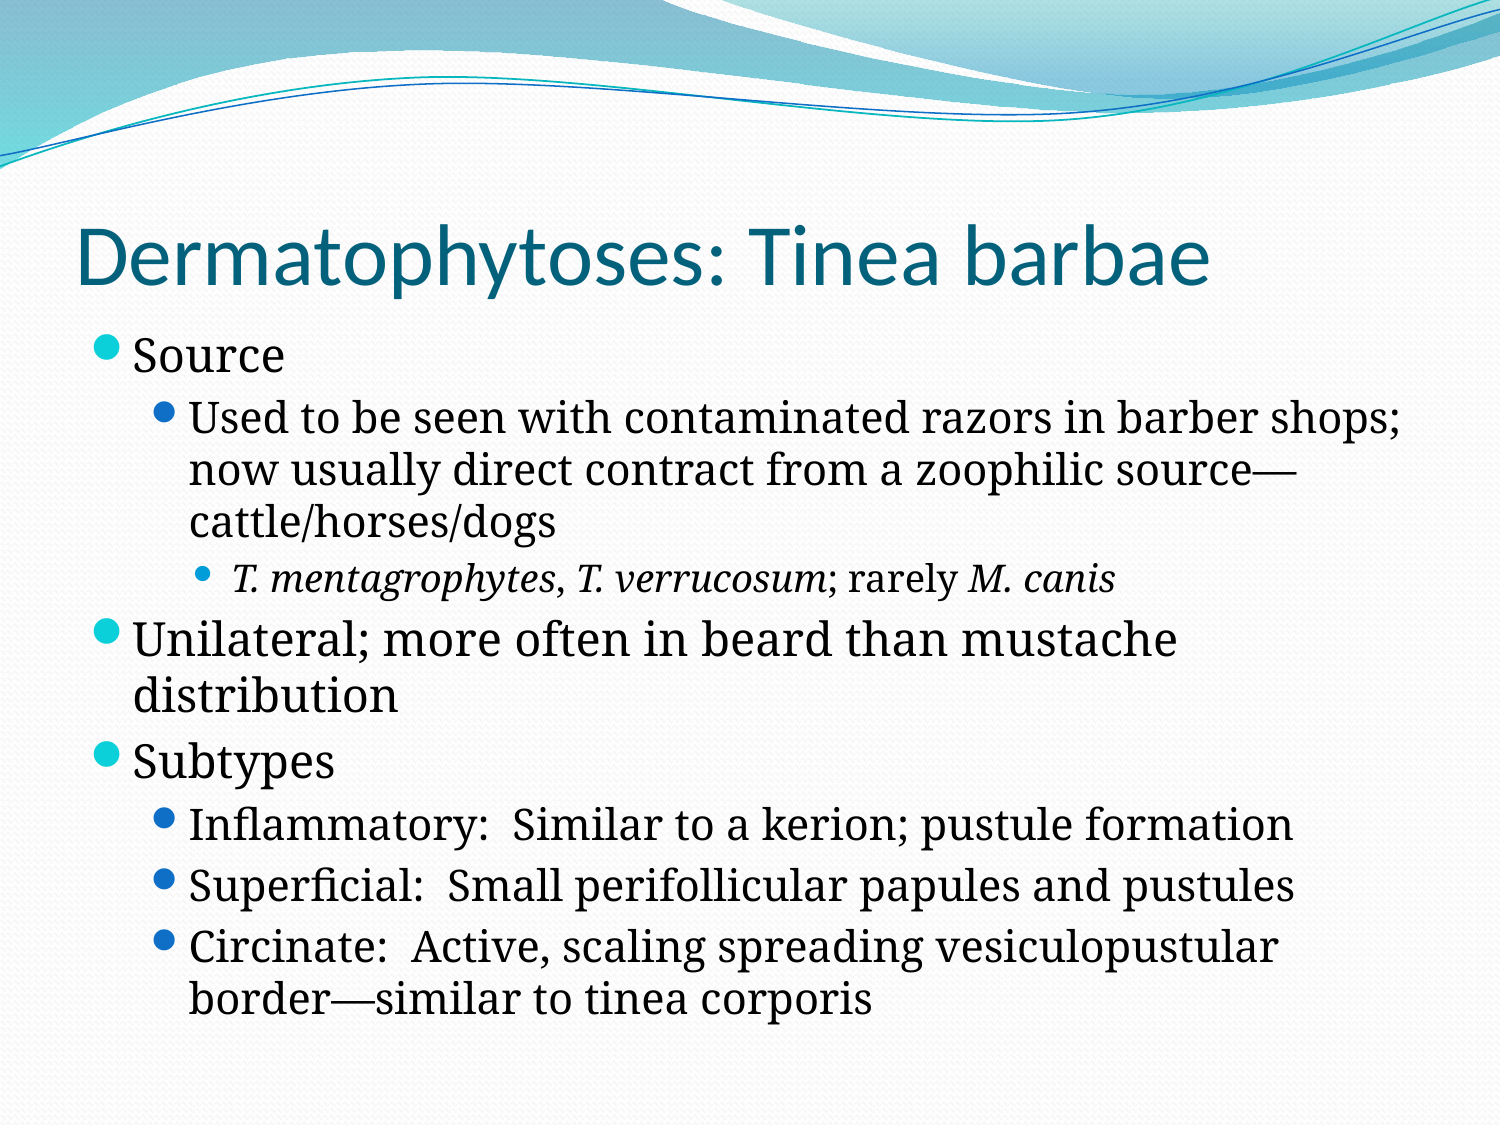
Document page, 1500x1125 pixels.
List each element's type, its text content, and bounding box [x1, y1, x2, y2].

title Dermatophytoses: Tinea barbae [74, 115, 1426, 304]
list Source Used to be seen with contaminated razors in barber shops; now usually direct contract from a zoophilic source—cattle/horses/dogs T. mentagrophytes, T. verrucosum; rarely M. canis Unilateral; more often in beard than mustache distribution Subtypes Inflammatory: Similar to a kerion; pustule formation Superficial: Small perifollicular papules and pustules Circinate: Active, scaling spreading vesiculopustular border—similar to tinea corporis [74, 317, 1426, 1038]
